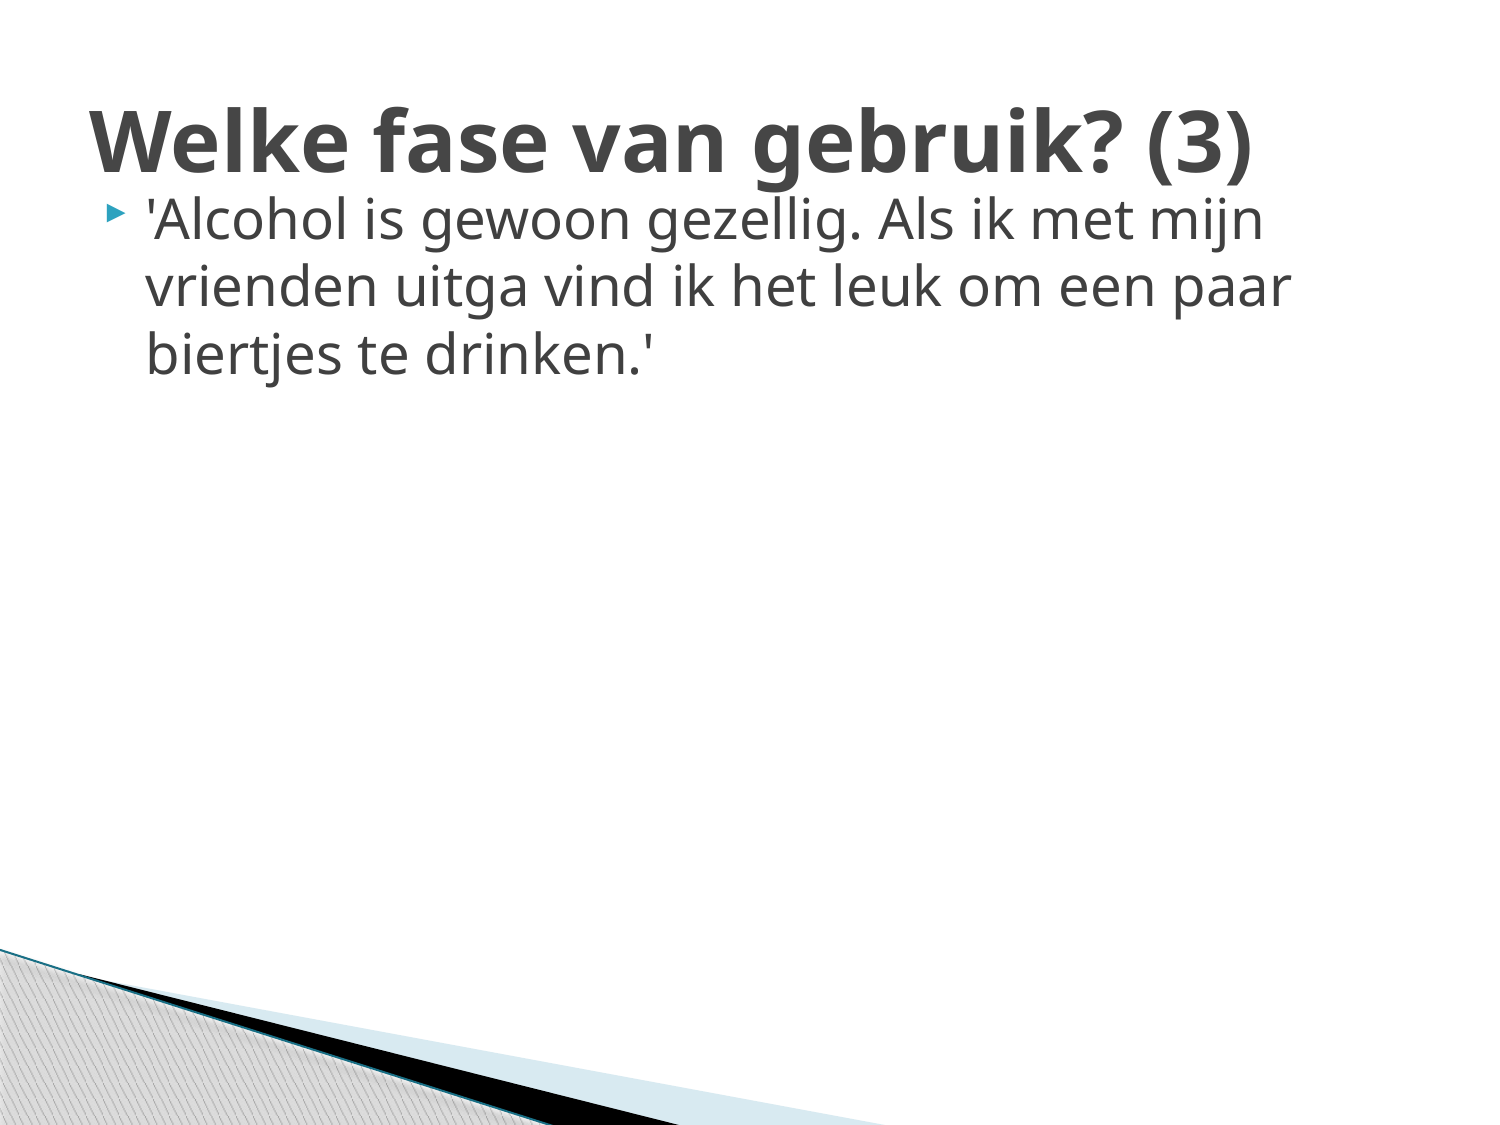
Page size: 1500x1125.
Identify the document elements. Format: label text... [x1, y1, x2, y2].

title Welke fase van gebruik? (3) [75, 45, 1425, 233]
list 'Alcohol is gewoon gezellig. Als ik met mijn vrienden uitga vind ik het leuk om een paar biertjes te drinken.' [70, 175, 1421, 1032]
